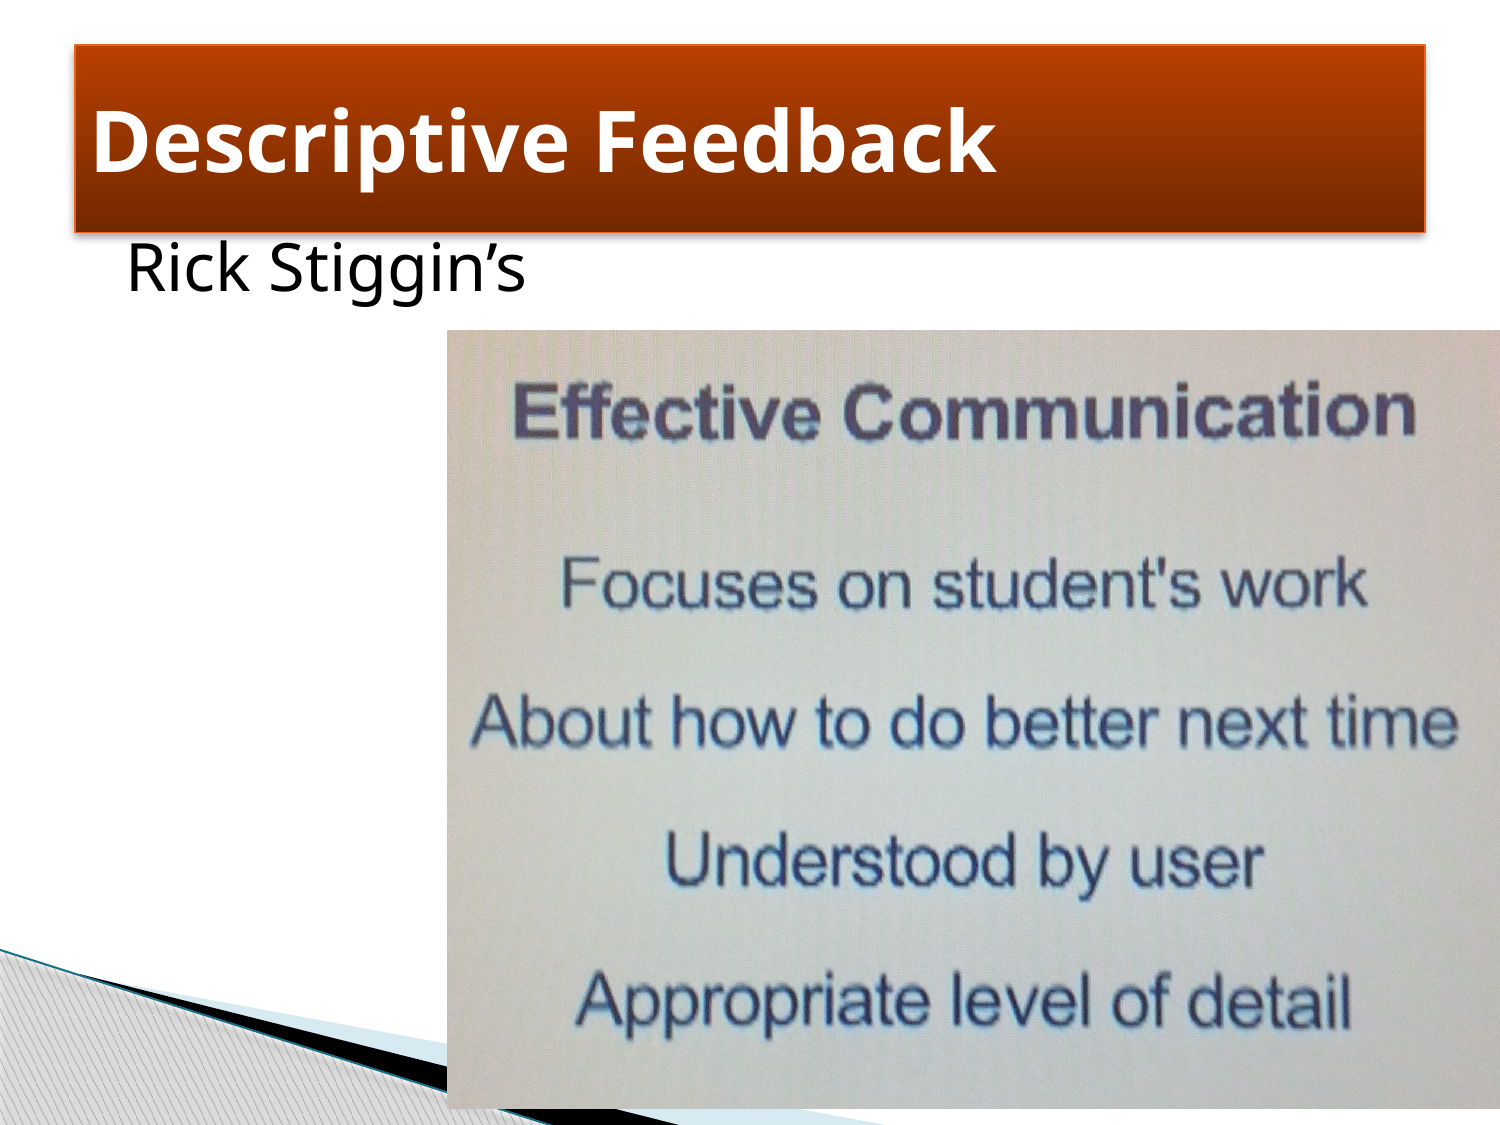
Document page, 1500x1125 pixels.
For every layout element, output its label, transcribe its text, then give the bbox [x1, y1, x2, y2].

list Rick Stiggin’s [74, 217, 1425, 1063]
title Descriptive Feedback [74, 44, 1426, 233]
picture [447, 330, 1500, 1110]
